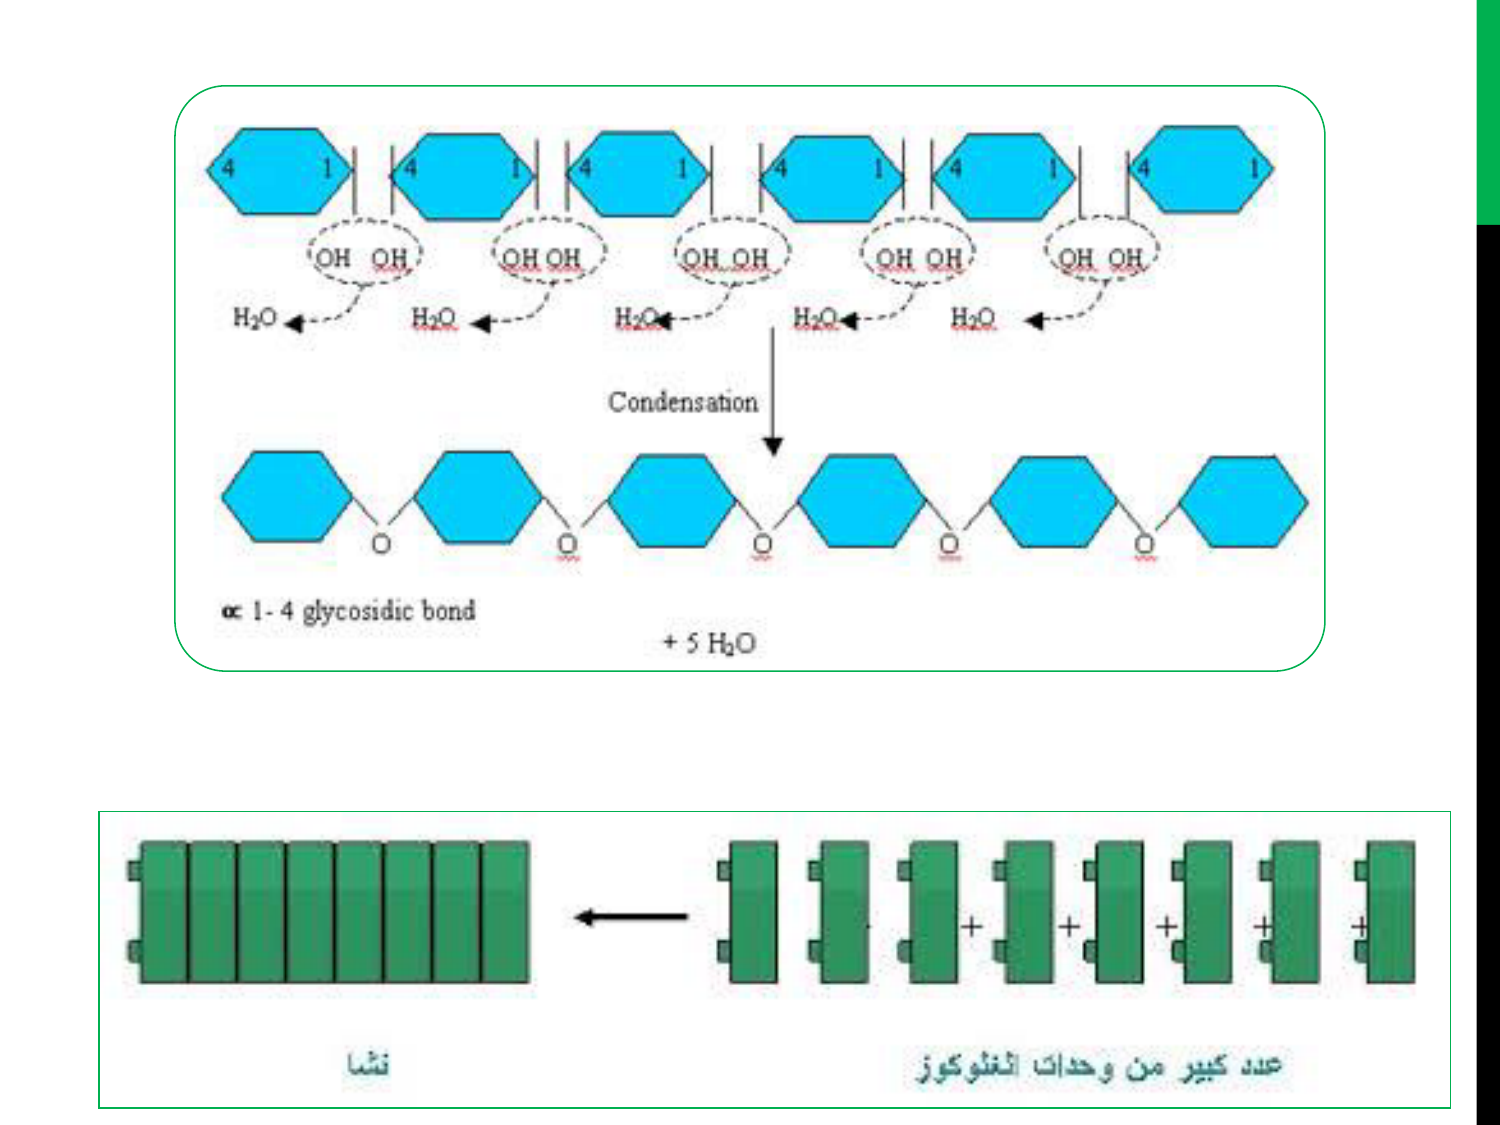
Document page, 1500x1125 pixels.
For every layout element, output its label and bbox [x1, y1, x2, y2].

picture [99, 811, 1451, 1108]
picture [174, 85, 1326, 672]
